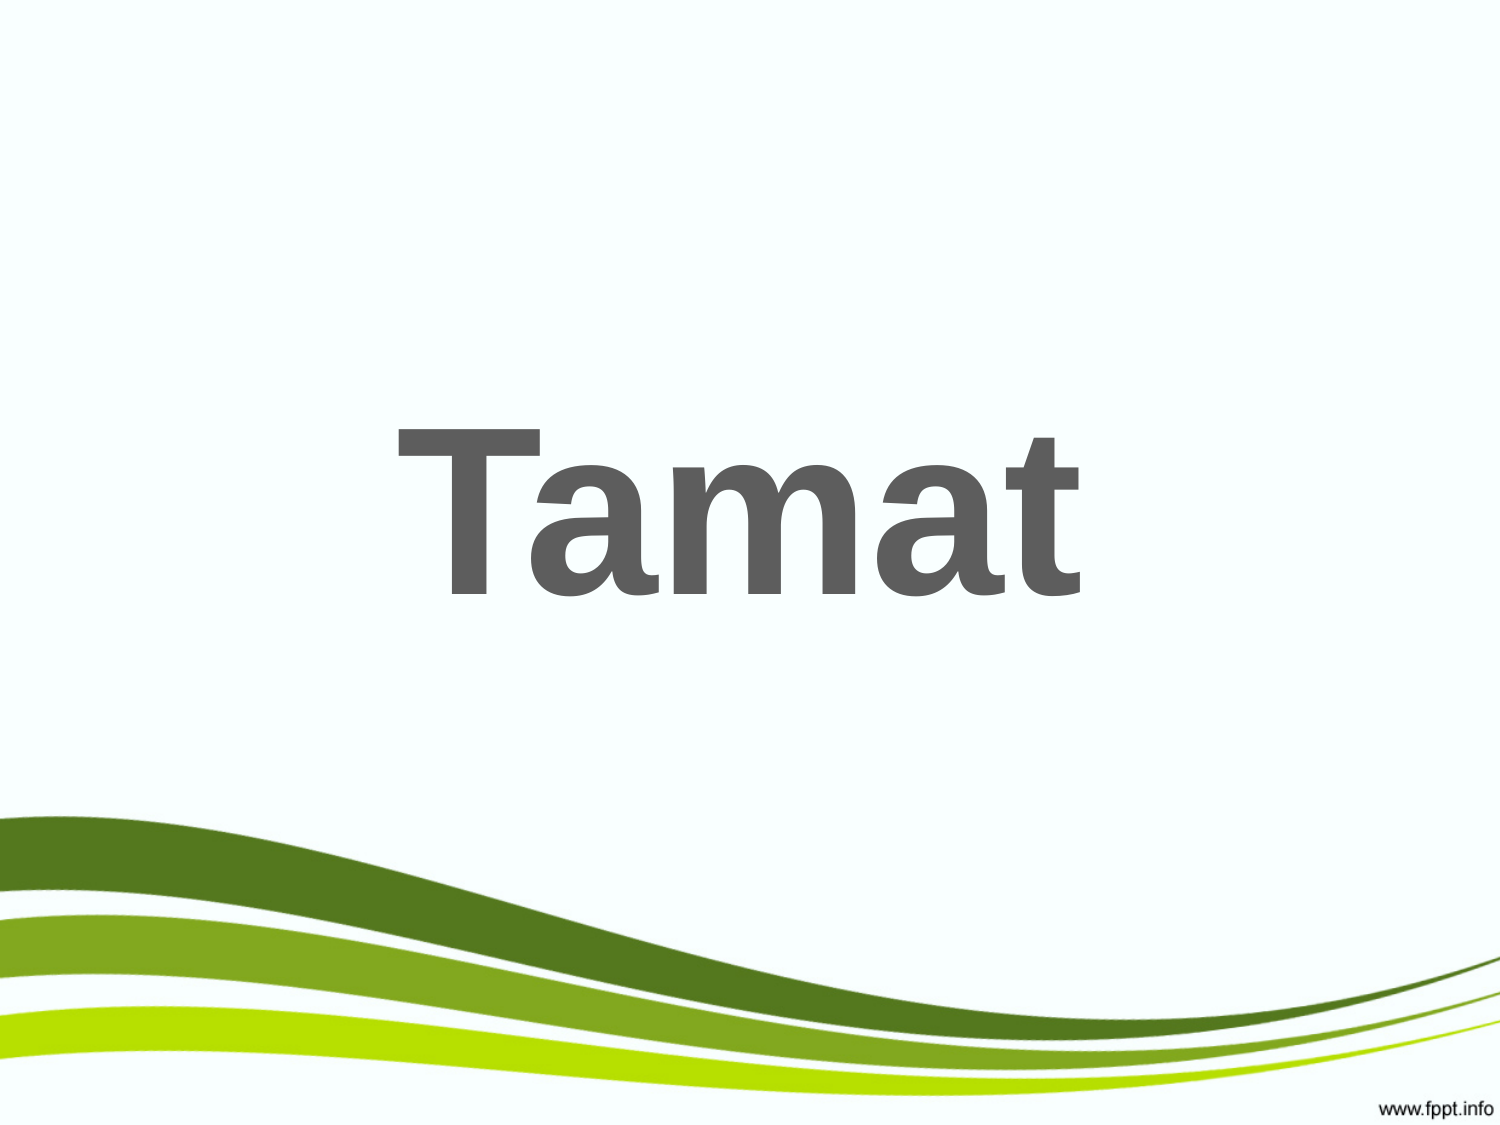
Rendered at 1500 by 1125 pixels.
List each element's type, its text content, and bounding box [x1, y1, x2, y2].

list Tamat [64, 245, 1415, 752]
picture [0, 0, 1500, 1125]
